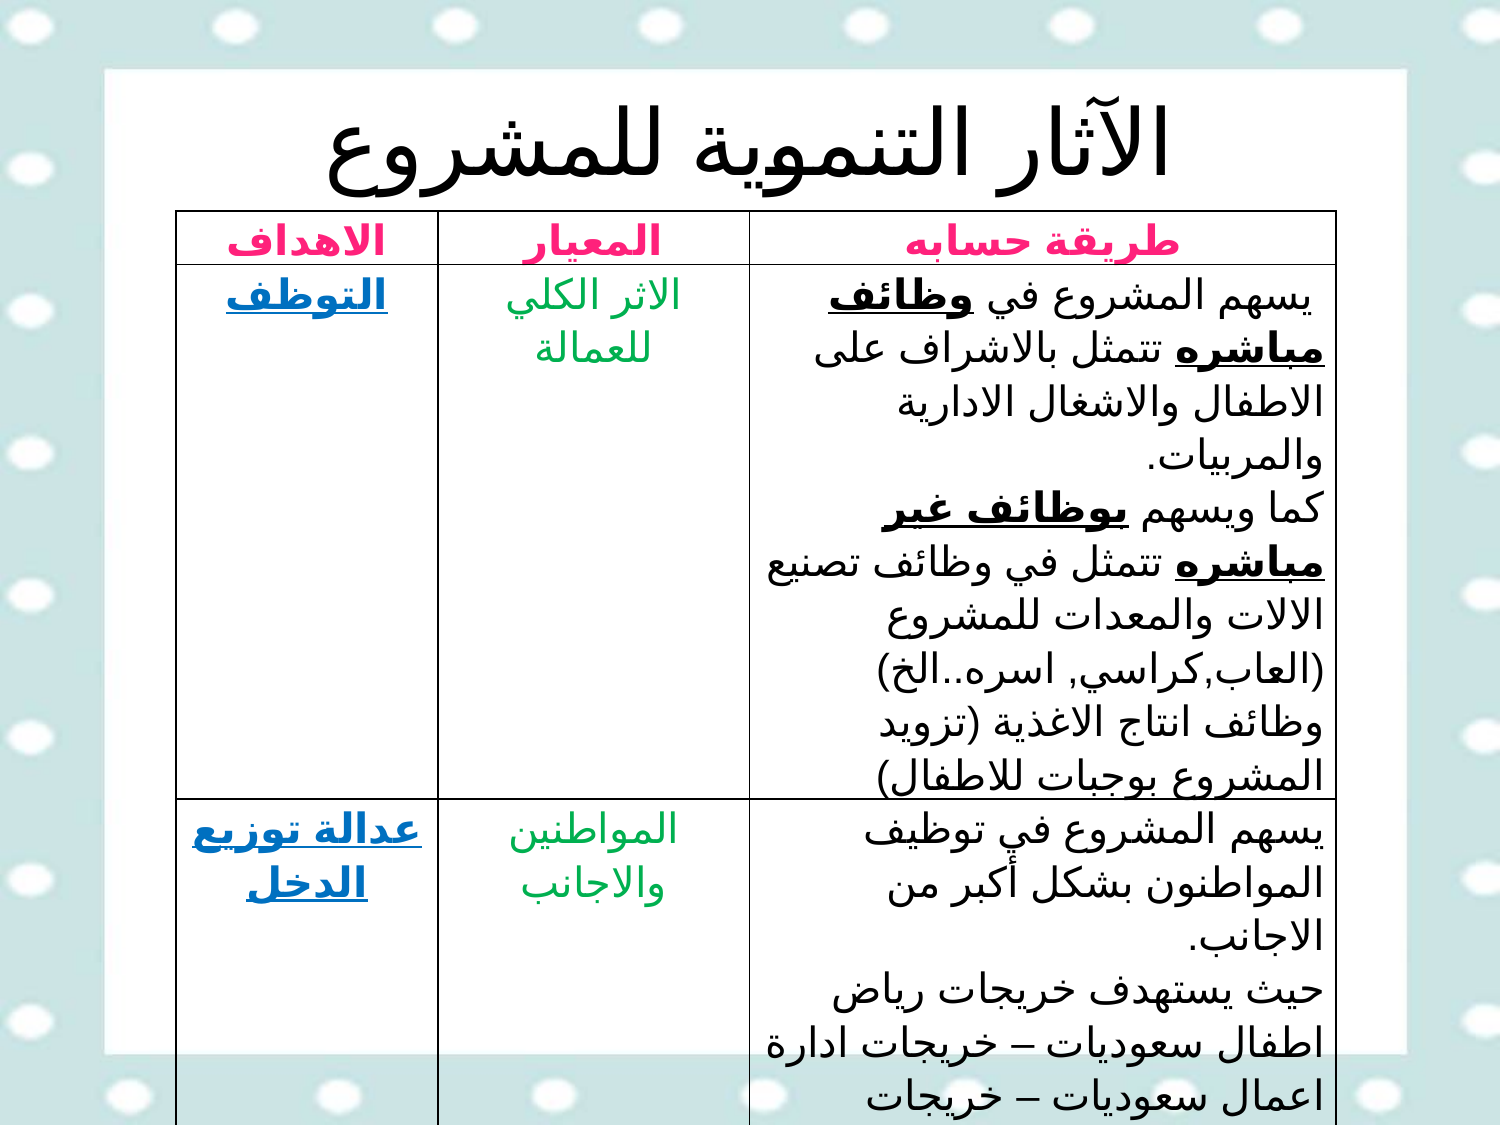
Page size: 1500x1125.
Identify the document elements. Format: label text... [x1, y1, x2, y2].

table_header المعيار [439, 212, 749, 264]
table_cell التوظف [177, 265, 437, 798]
table_cell عدالة توزيع الدخل [177, 800, 437, 1125]
table_cell يسهم المشروع في توظيف المواطنون بشكل أكبر من الاجانب. حيث يستهدف خريجات رياض اطفال سعوديات – خريجات ادارة اعمال سعوديات – خريجات تمريض سعوديات [750, 800, 1335, 1125]
picture [0, 0, 1500, 1125]
table_cell المواطنين والاجانب [439, 800, 749, 1125]
title الآثار التنموية للمشروع [75, 45, 1425, 233]
table_cell يسهم المشروع في وظائف مباشره تتمثل بالاشراف على الاطفال والاشغال الادارية والمربيات. كما ويسهم بوظائف غير مباشره تتمثل في وظائف تصنيع الالات والمعدات للمشروع (العاب,كراسي, اسره..الخ) وظائف انتاج الاغذية (تزويد المشروع بوجبات للاطفال) [750, 265, 1335, 798]
table_header الاهداف [177, 212, 437, 264]
table_header طريقة حسابه [750, 212, 1335, 264]
table_cell الاثر الكلي للعمالة [439, 265, 749, 798]
